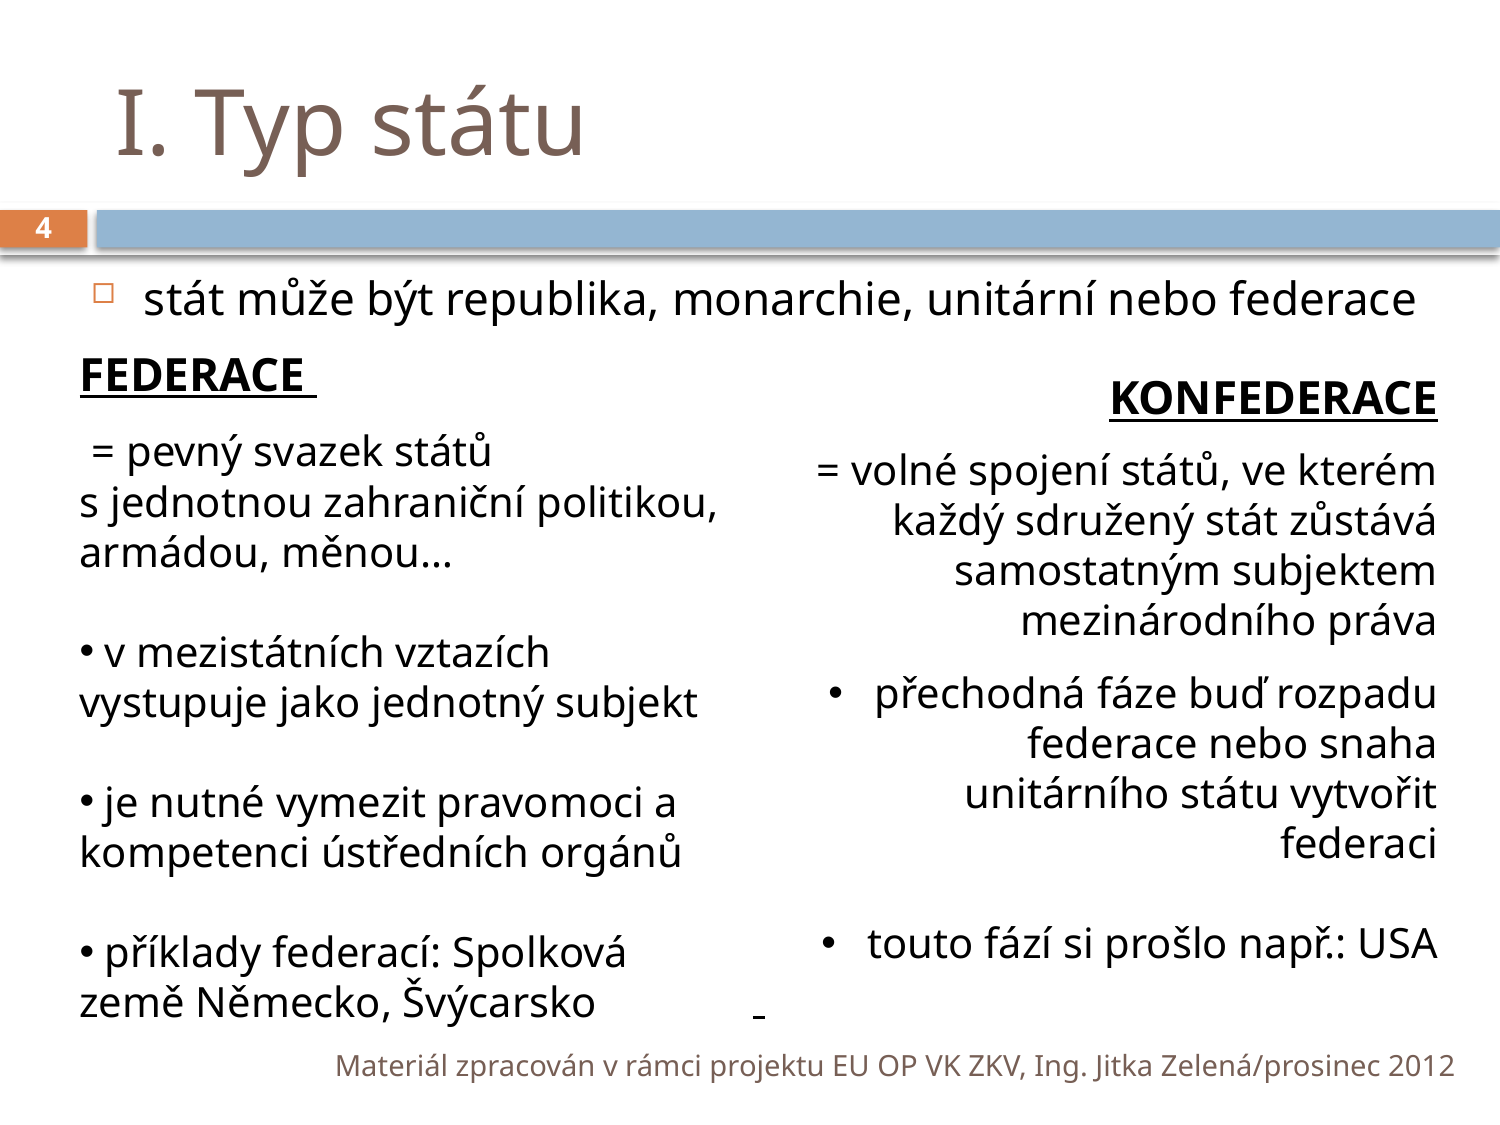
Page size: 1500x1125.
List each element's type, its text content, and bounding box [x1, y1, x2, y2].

title I. Typ státu [100, 37, 1438, 200]
list stát může být republika, monarchie, unitární nebo federace [76, 262, 1471, 1000]
text_box KONFEDERACE = volné spojení států, ve kterém každý sdružený stát zůstává samostatným subjektem mezinárodního práva přechodná fáze buď rozpadu federace nebo snaha unitárního státu vytvořit federaci touto fází si prošlo např.: USA [738, 361, 1453, 1030]
slide_number 4 [0, 208, 88, 249]
text_box FEDERACE = pevný svazek států s jednotnou zahraniční politikou, armádou, měnou… v mezistátních vztazích vystupuje jako jednotný subjekt je nutné vymezit pravomoci a kompetenci ústředních orgánů příklady federací: Spolková země Německo, Švýcarsko [64, 338, 750, 1033]
footer Materiál zpracován v rámci projektu EU OP VK ZKV, Ing. Jitka Zelená/prosinec 2012 [242, 1035, 1471, 1095]
